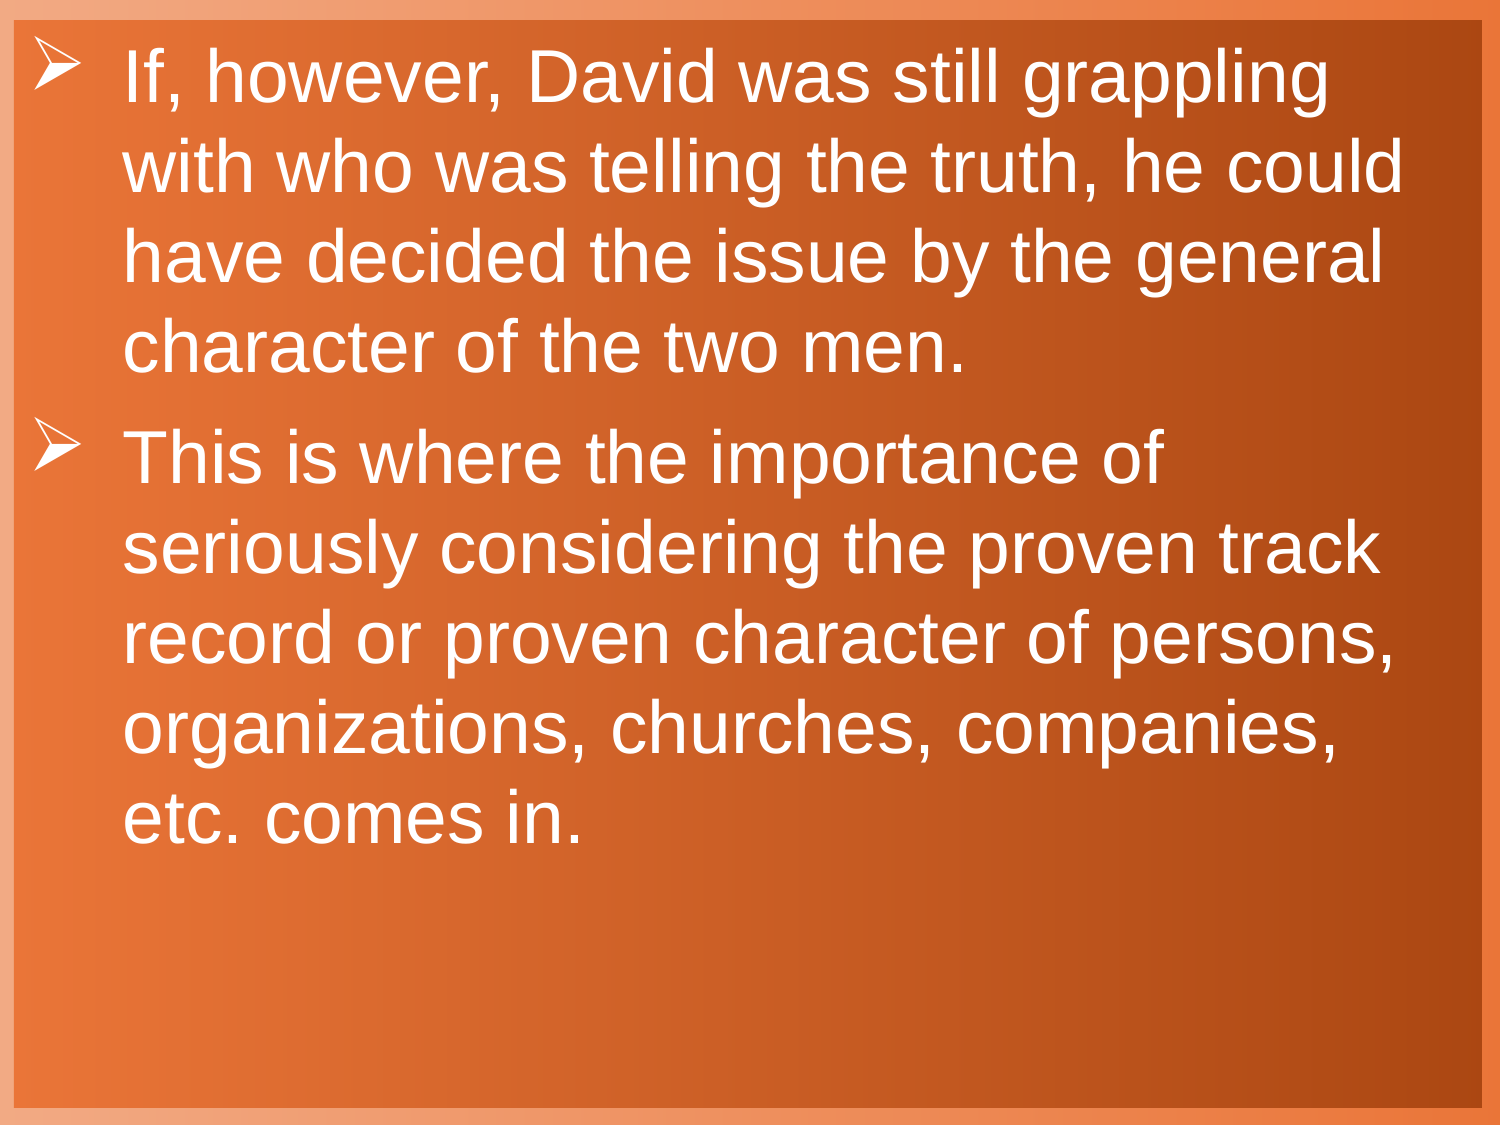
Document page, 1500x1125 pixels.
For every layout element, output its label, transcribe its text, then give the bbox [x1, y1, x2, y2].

subtitle If, however, David was still grappling with who was telling the truth, he could have decided the issue by the general character of the two men. This is where the importance of seriously considering the proven track record or proven character of persons, organizations, churches, companies, etc. comes in. [13, 20, 1482, 1108]
